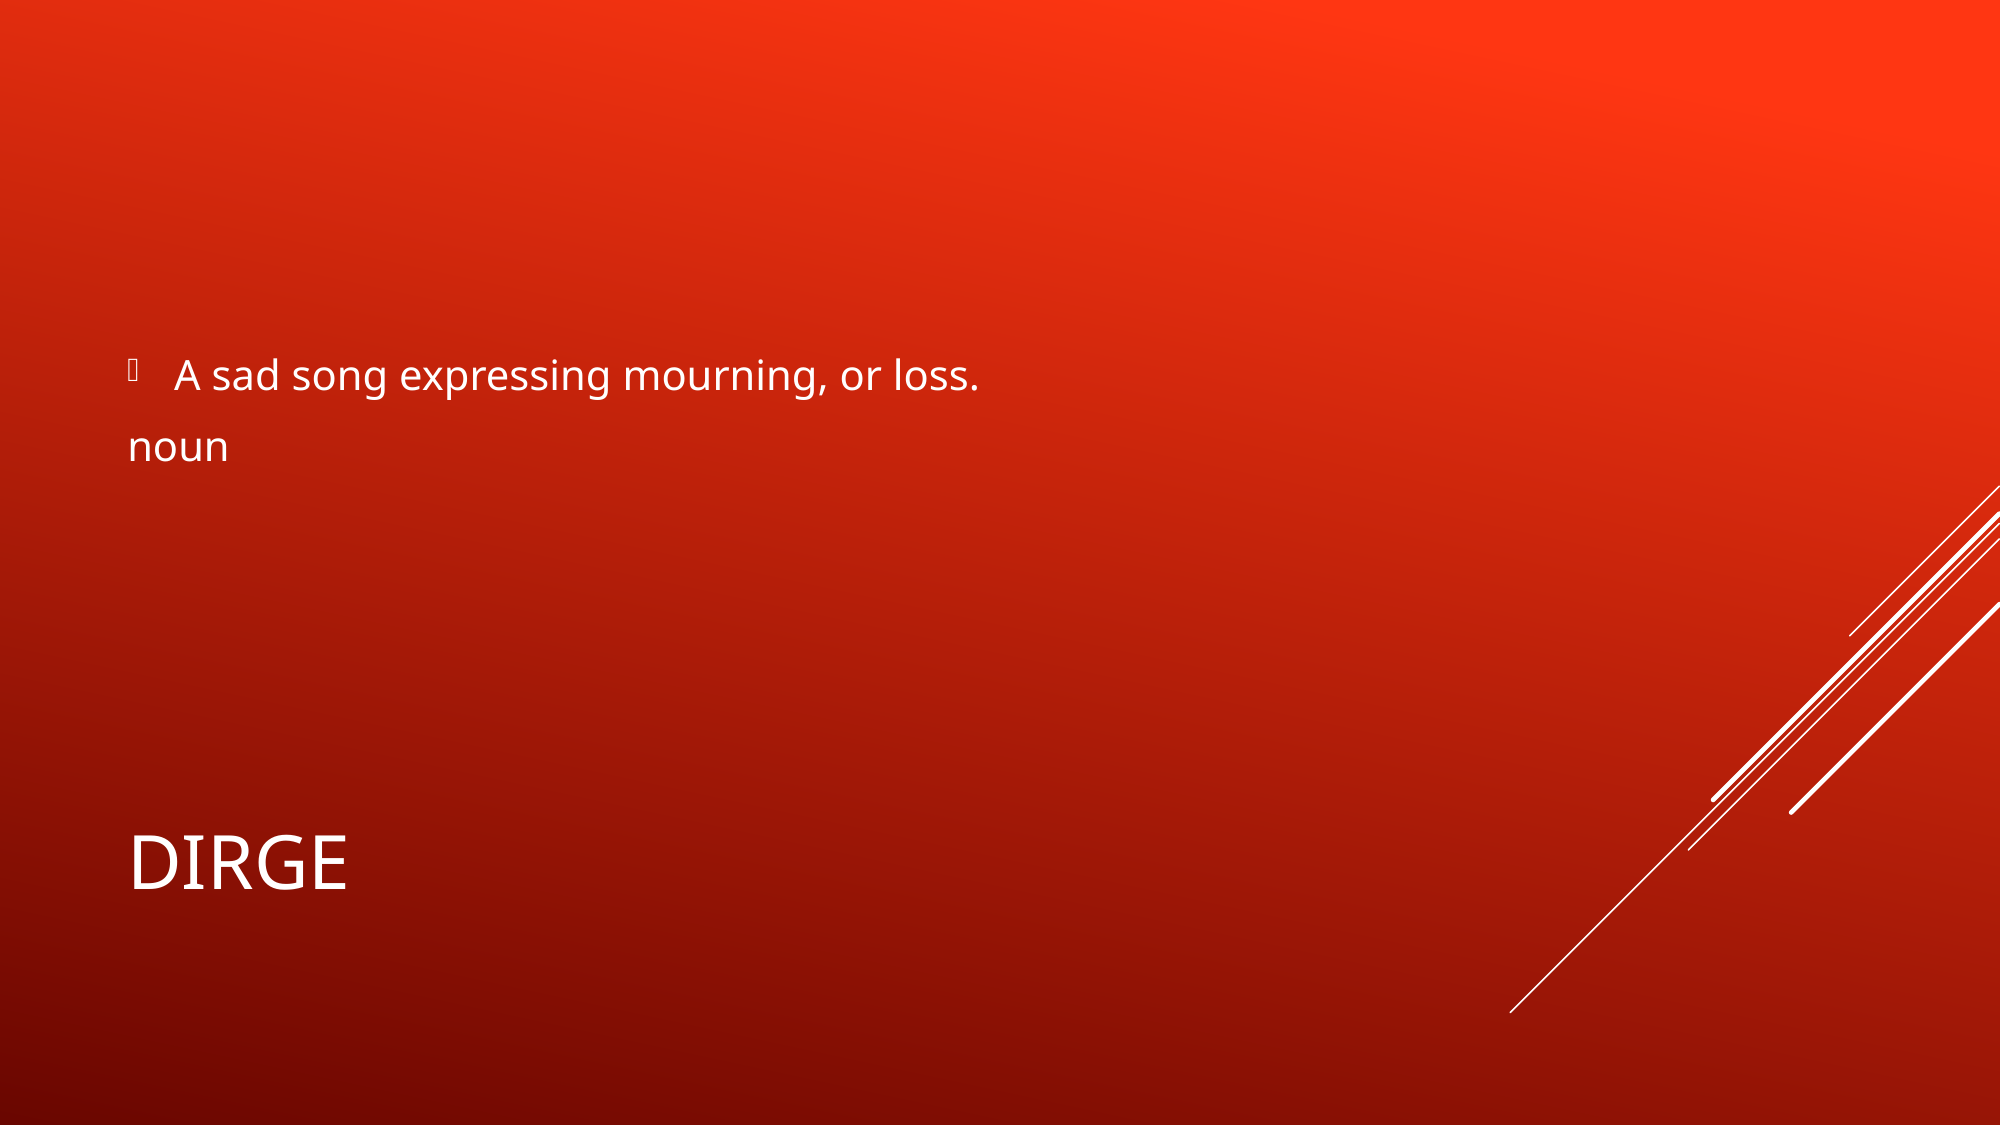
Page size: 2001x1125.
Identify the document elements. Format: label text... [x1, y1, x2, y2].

list A sad song expressing mourning, or loss. noun [112, 112, 1513, 706]
title dirge [112, 736, 1513, 984]
